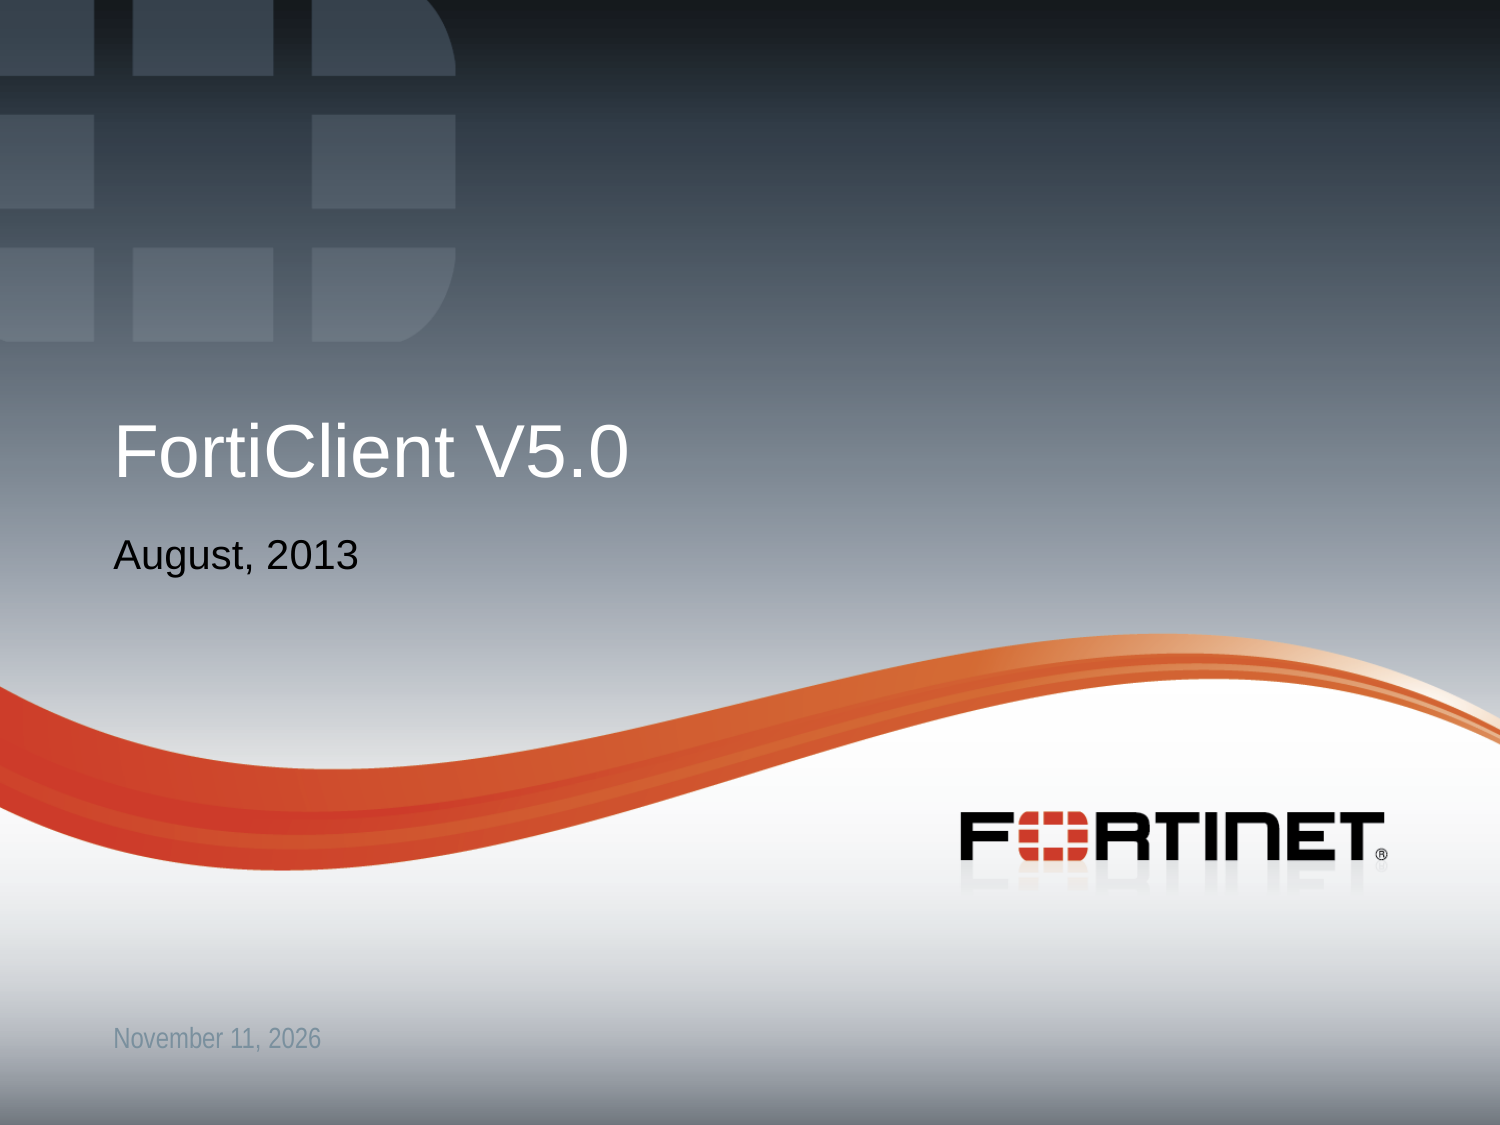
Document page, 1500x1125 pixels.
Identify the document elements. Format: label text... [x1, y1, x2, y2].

picture [0, 0, 1500, 1125]
subtitle August, 2013 [113, 527, 1426, 665]
title FortiClient V5.0 [113, 251, 1426, 493]
